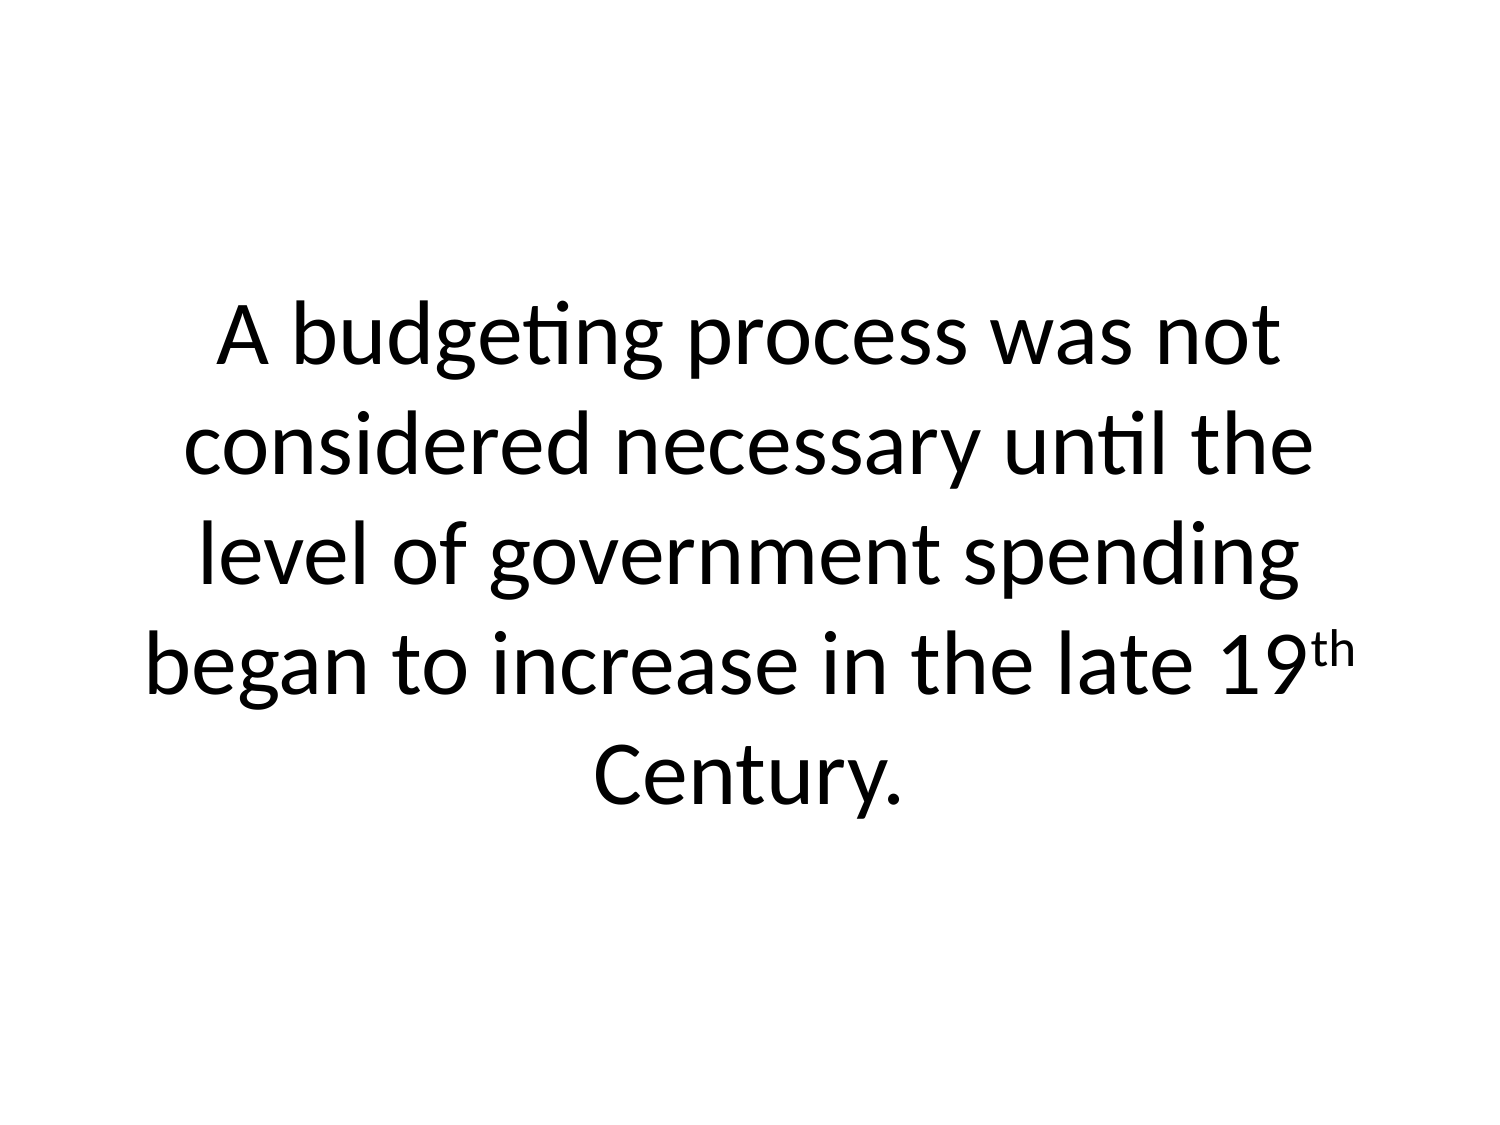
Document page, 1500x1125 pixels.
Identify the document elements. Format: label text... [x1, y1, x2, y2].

title A budgeting process was not considered necessary until the level of government spending began to increase in the late 19th Century. [74, 44, 1426, 1051]
